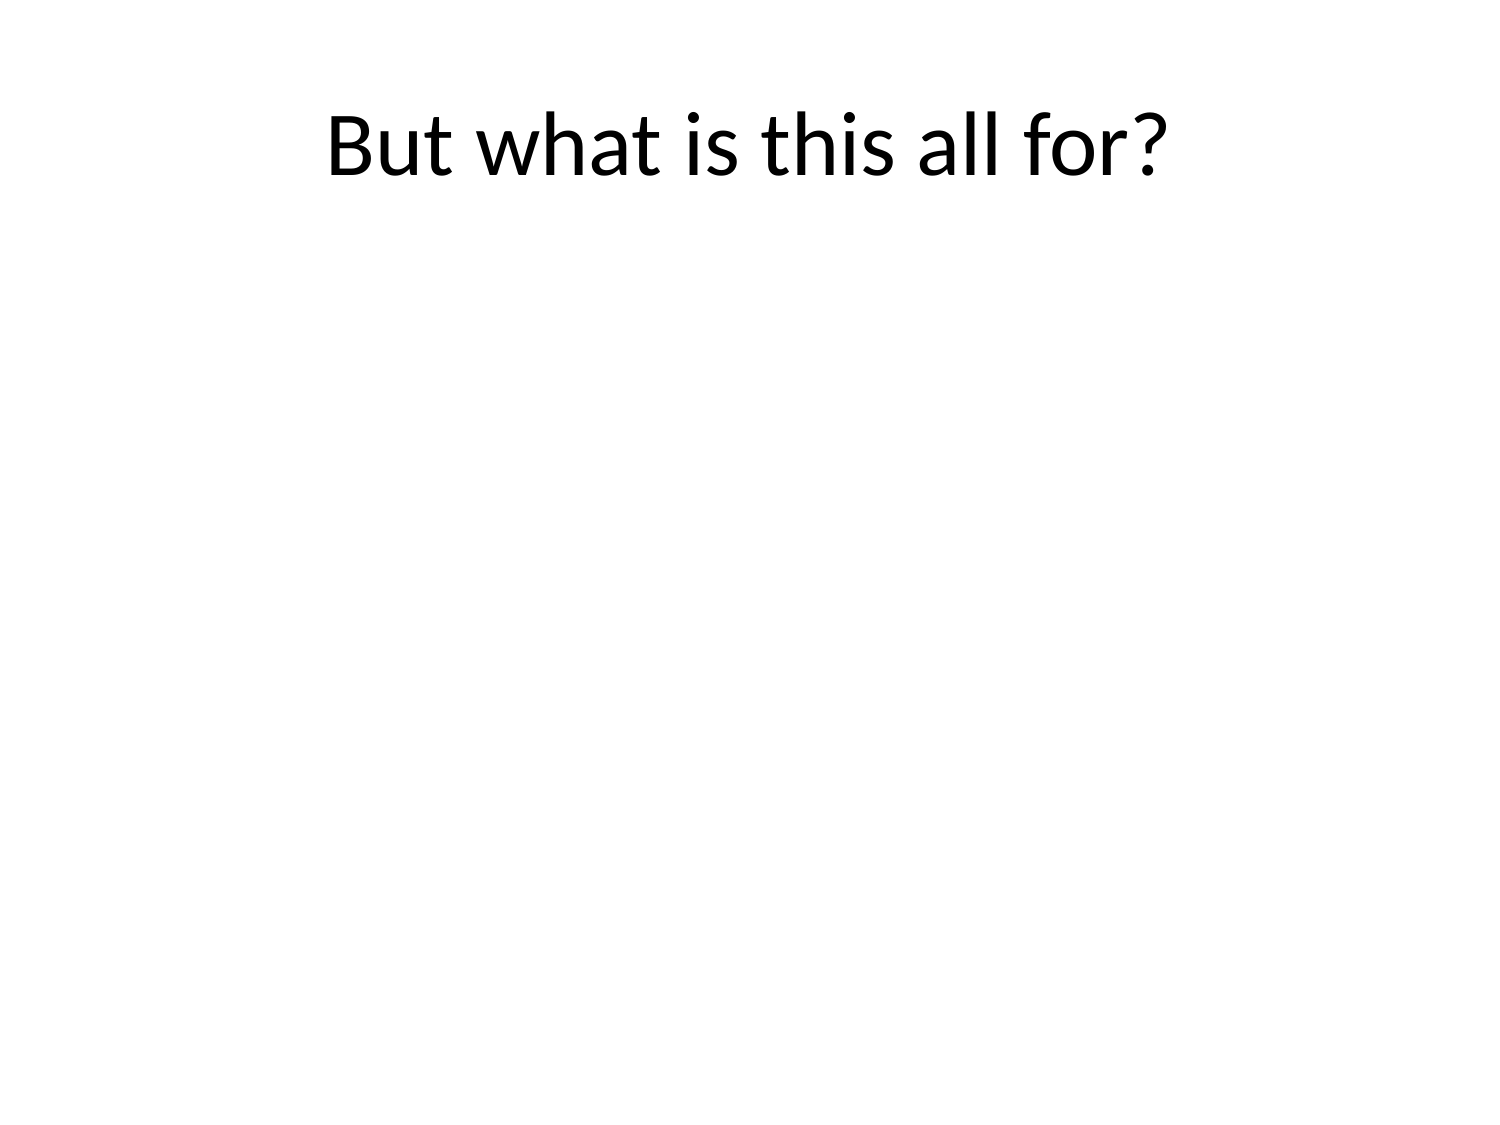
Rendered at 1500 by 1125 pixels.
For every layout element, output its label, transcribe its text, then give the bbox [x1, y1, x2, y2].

title But what is this all for? [75, 45, 1425, 233]
